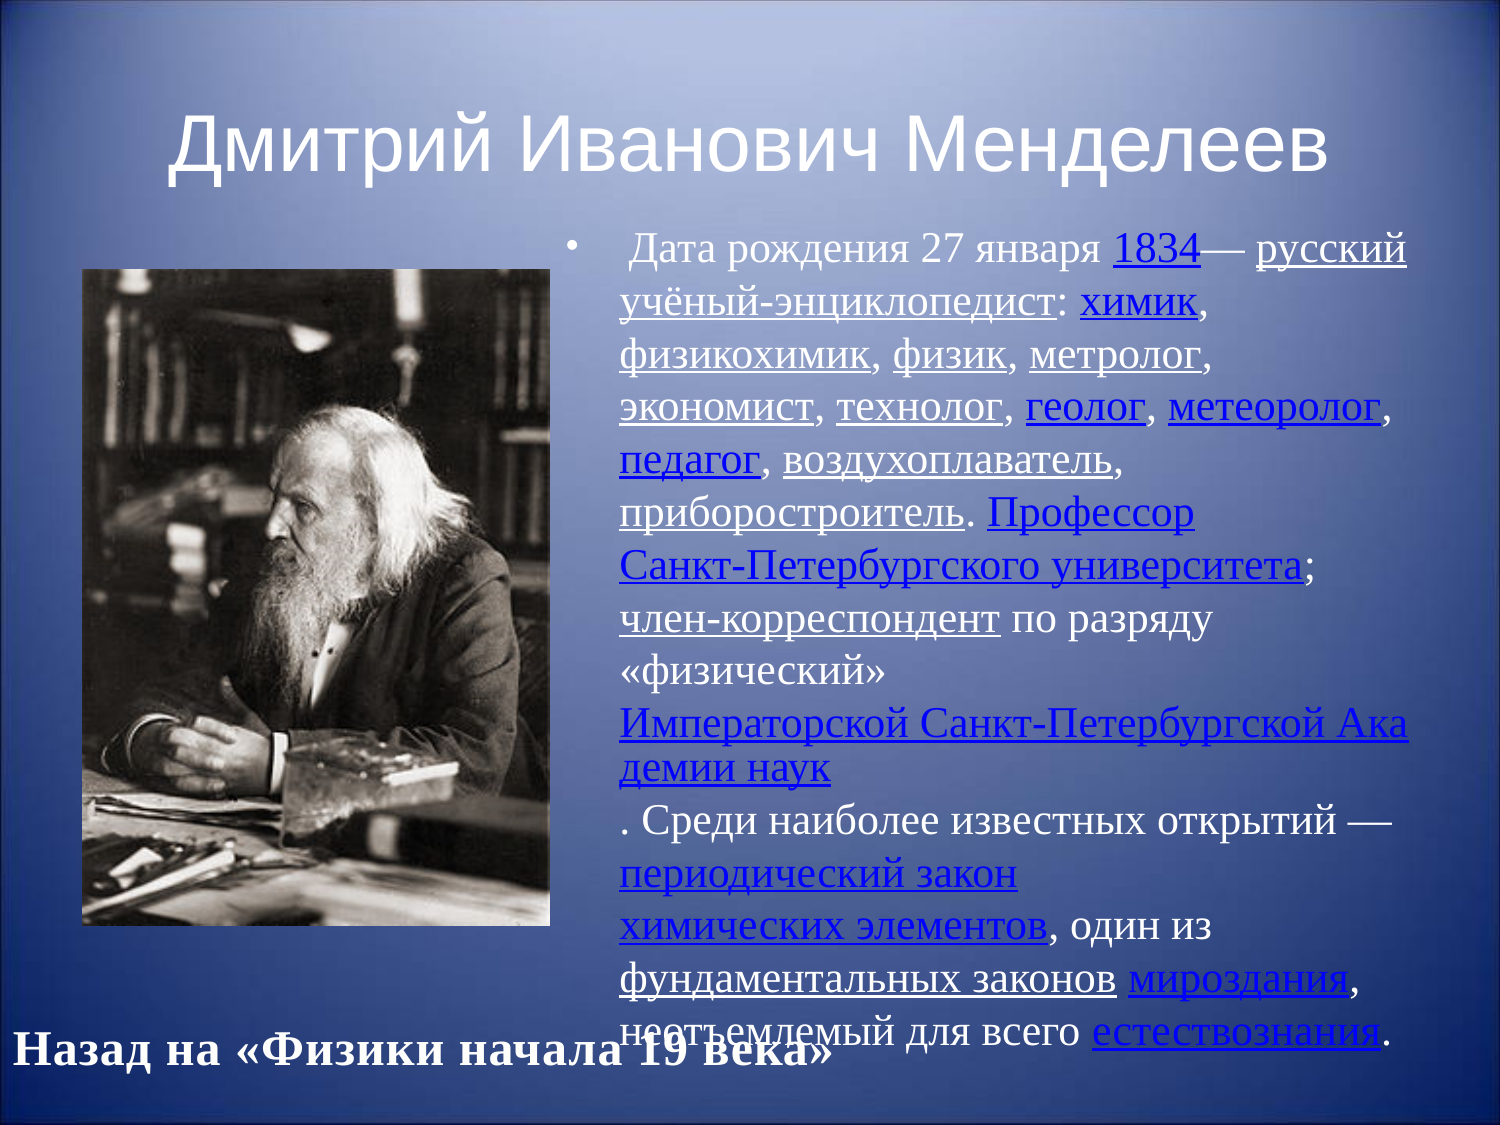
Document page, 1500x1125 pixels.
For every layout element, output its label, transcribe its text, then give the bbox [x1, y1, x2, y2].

list Дата рождения 27 января 1834— русский учёный-энциклопедист: химик, физикохимик, физик, метролог, экономист, технолог, геолог, метеоролог, педагог, воздухоплаватель, приборостроитель. Профессор Санкт-Петербургского университета; член-корреспондент по разряду «физический» Императорской Санкт-Петербургской Академии наук. Среди наиболее известных открытий — периодический закон химических элементов, один из фундаментальных законов мироздания, неотъемлемый для всего естествознания. [550, 210, 1426, 1020]
text_box Назад на «Физики начала 19 века» [0, 1007, 850, 1083]
picture [0, 0, 1500, 1125]
title Дмитрий Иванович Менделеев [74, 44, 1426, 233]
